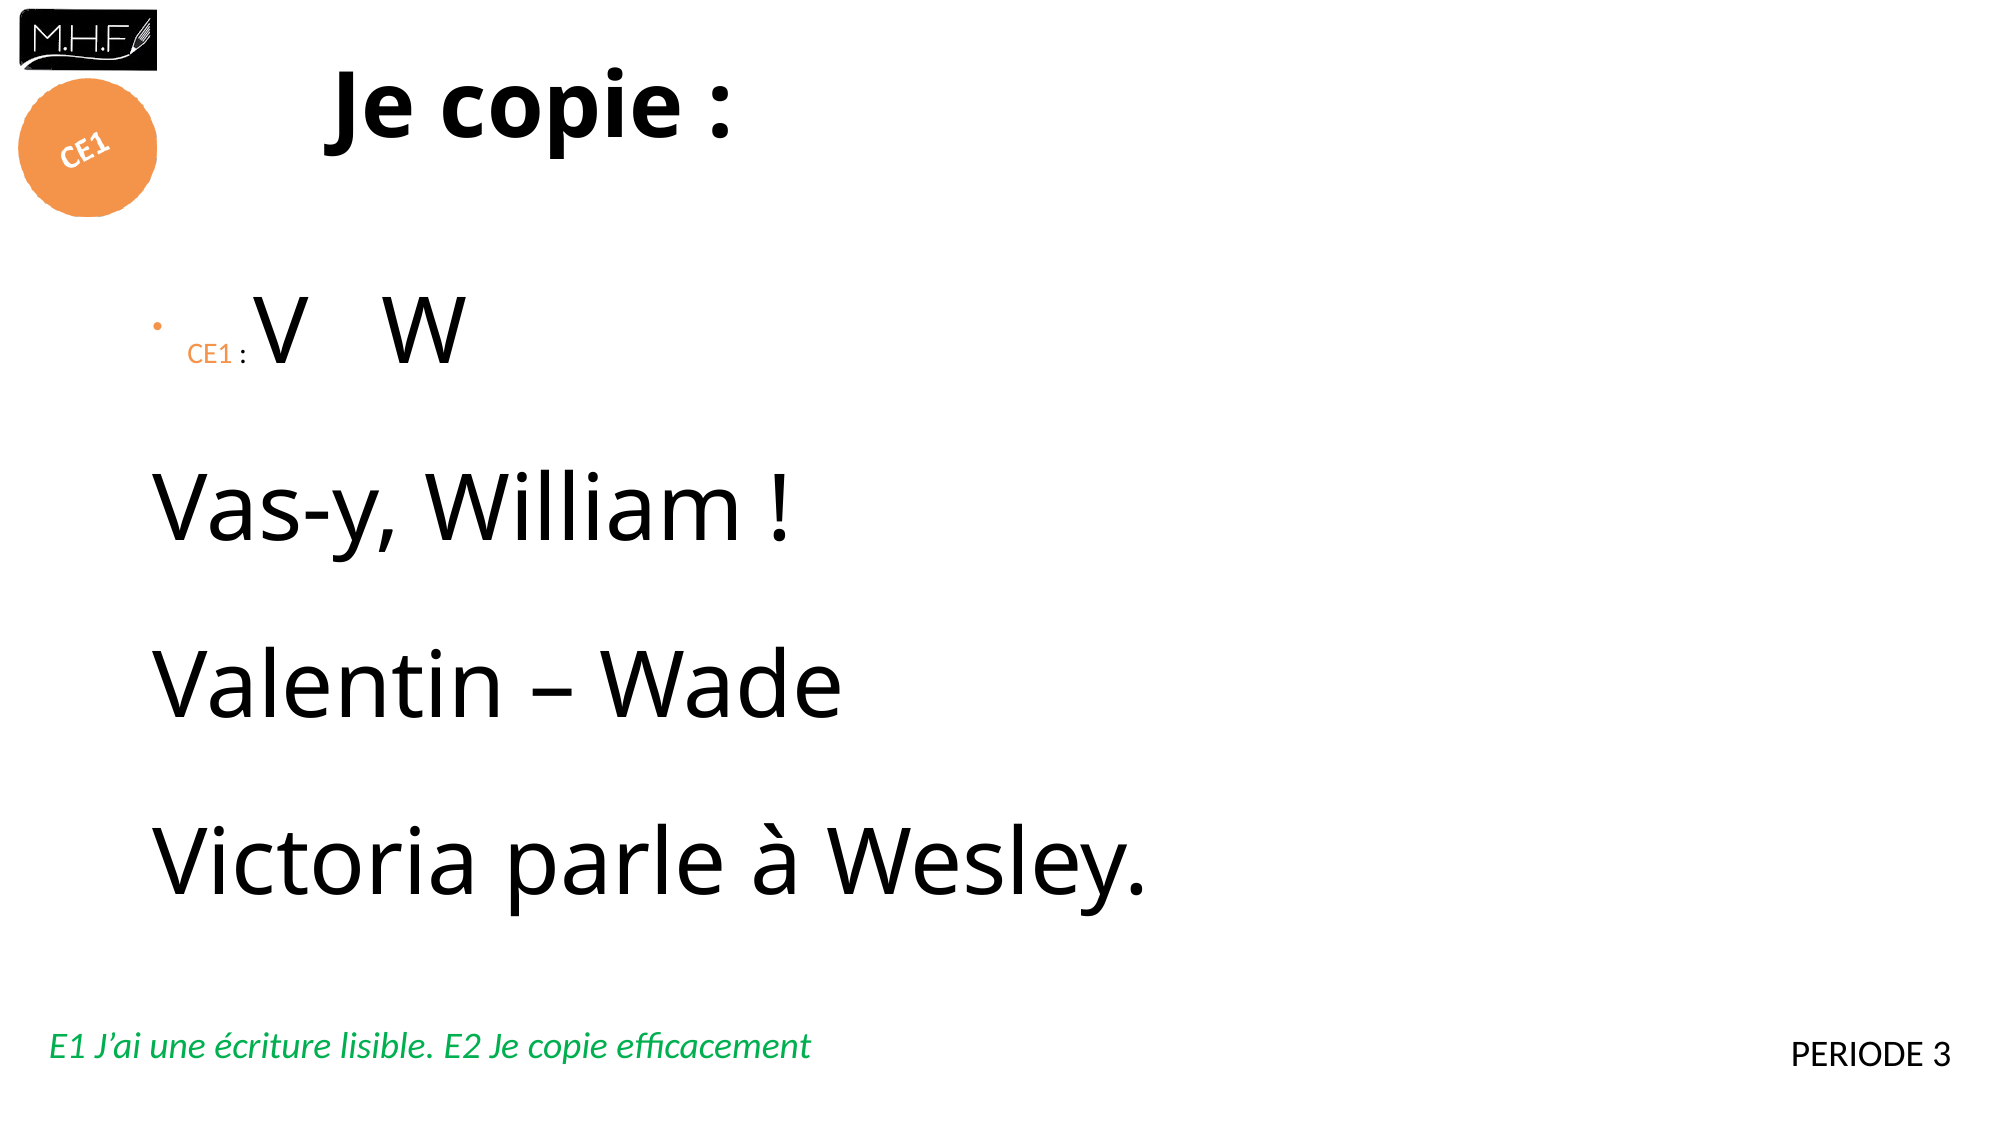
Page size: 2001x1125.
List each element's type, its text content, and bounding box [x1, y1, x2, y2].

picture [16, 7, 157, 74]
list CE1 : V W Vas-y, William ! Valentin – Wade Victoria parle à Wesley. [137, 207, 1787, 922]
picture [18, 78, 157, 218]
text_box PERIODE 3 [1362, 1021, 1967, 1082]
text_box E1 J’ai une écriture lisible. E2 Je copie efficacement [33, 1013, 973, 1125]
title Je copie : [316, 0, 1863, 218]
